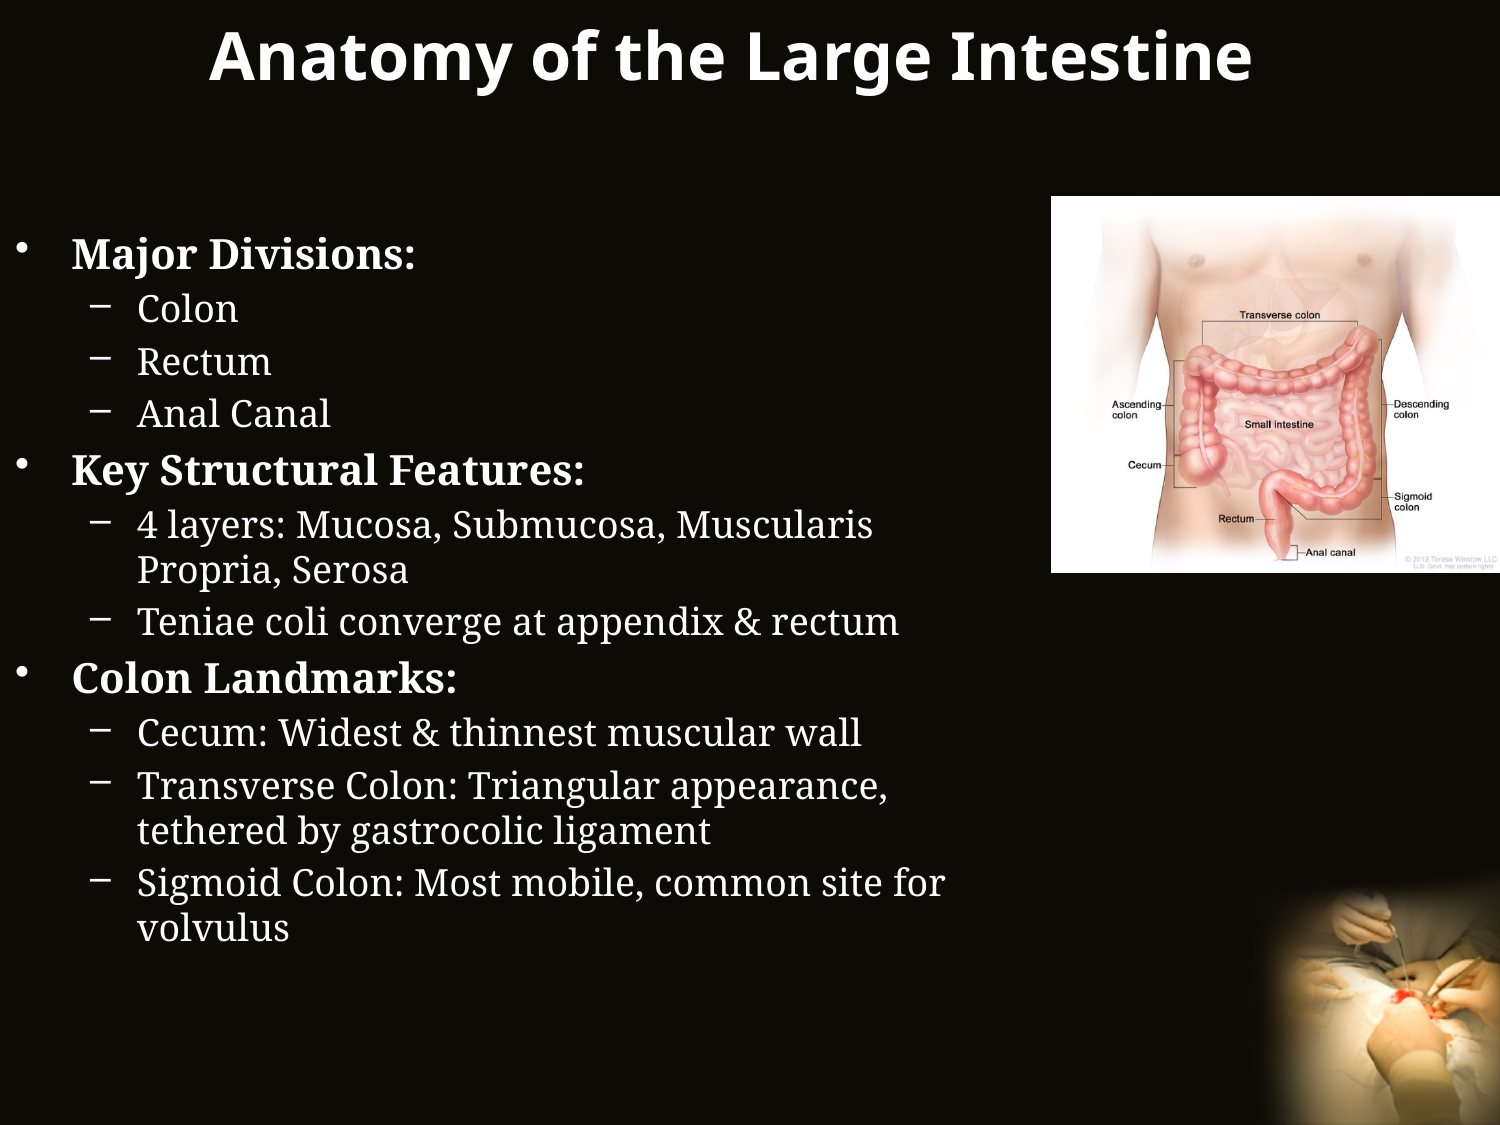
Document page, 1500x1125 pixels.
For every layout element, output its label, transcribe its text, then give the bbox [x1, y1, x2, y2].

list Major Divisions: Colon Rectum Anal Canal Key Structural Features: 4 layers: Mucosa, Submucosa, Muscularis Propria, Serosa Teniae coli converge at appendix & rectum Colon Landmarks: Cecum: Widest & thinnest muscular wall Transverse Colon: Triangular appearance, tethered by gastrocolic ligament Sigmoid Colon: Most mobile, common site for volvulus [0, 219, 1034, 982]
title Anatomy of the Large Intestine [194, 0, 1377, 107]
picture [0, 0, 1500, 1125]
